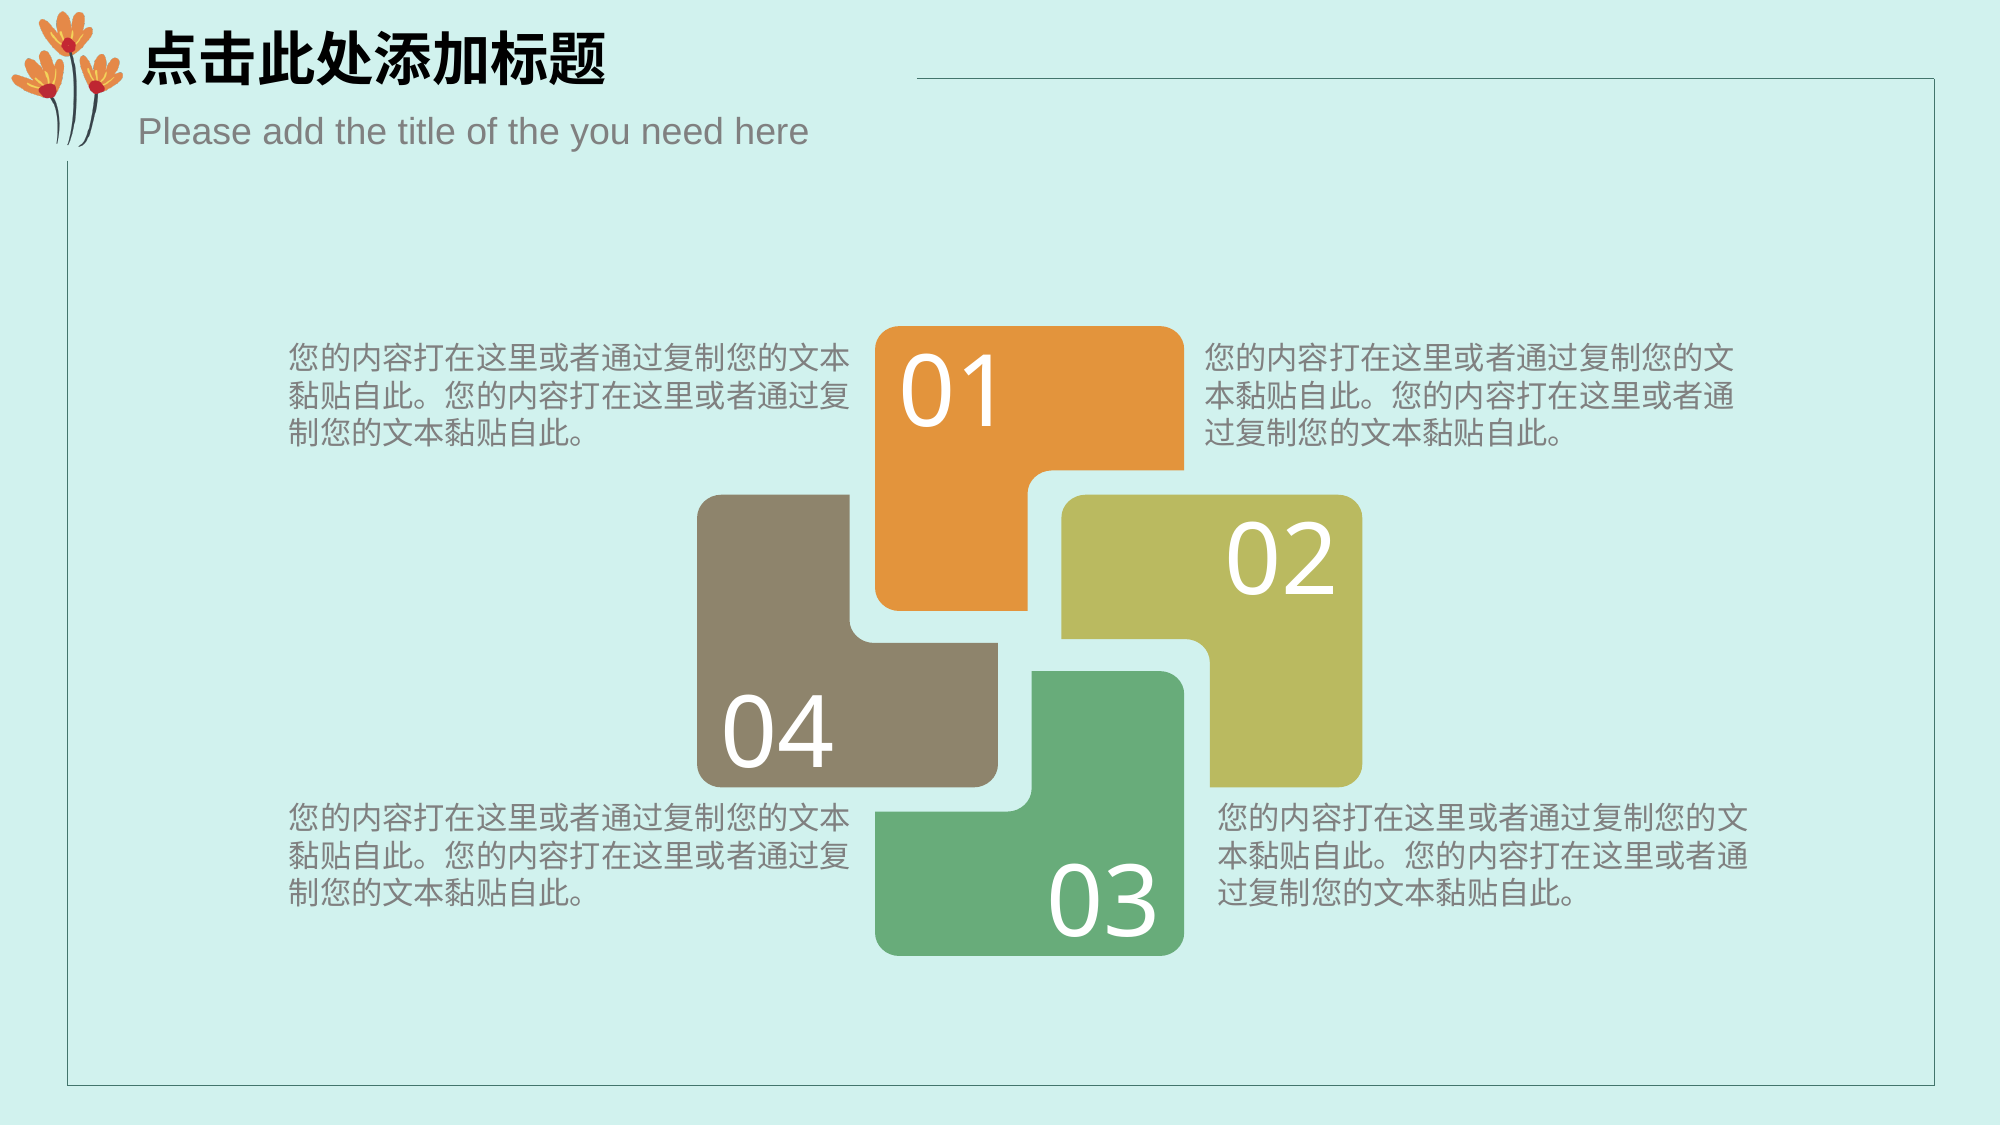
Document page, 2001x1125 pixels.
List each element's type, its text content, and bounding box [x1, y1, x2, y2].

text_box 01 [875, 326, 1185, 611]
text_box 您的内容打在这里或者通过复制您的文本黏贴自此。您的内容打在这里或者通过复制您的文本黏贴自此。 [1197, 788, 1787, 921]
text_box 您的内容打在这里或者通过复制您的文本黏贴自此。您的内容打在这里或者通过复制您的文本黏贴自此。 [268, 788, 876, 921]
text_box 04 [697, 494, 998, 788]
text_box 您的内容打在这里或者通过复制您的文本黏贴自此。您的内容打在这里或者通过复制您的文本黏贴自此。 [268, 328, 877, 461]
text_box 03 [875, 671, 1185, 956]
text_box Please add the title of the you need here [122, 100, 843, 160]
text_box 您的内容打在这里或者通过复制您的文本黏贴自此。您的内容打在这里或者通过复制您的文本黏贴自此。 [1184, 328, 1769, 461]
picture [11, 11, 123, 147]
text_box 点击此处添加标题 [126, 14, 714, 99]
text_box 02 [1061, 494, 1363, 788]
